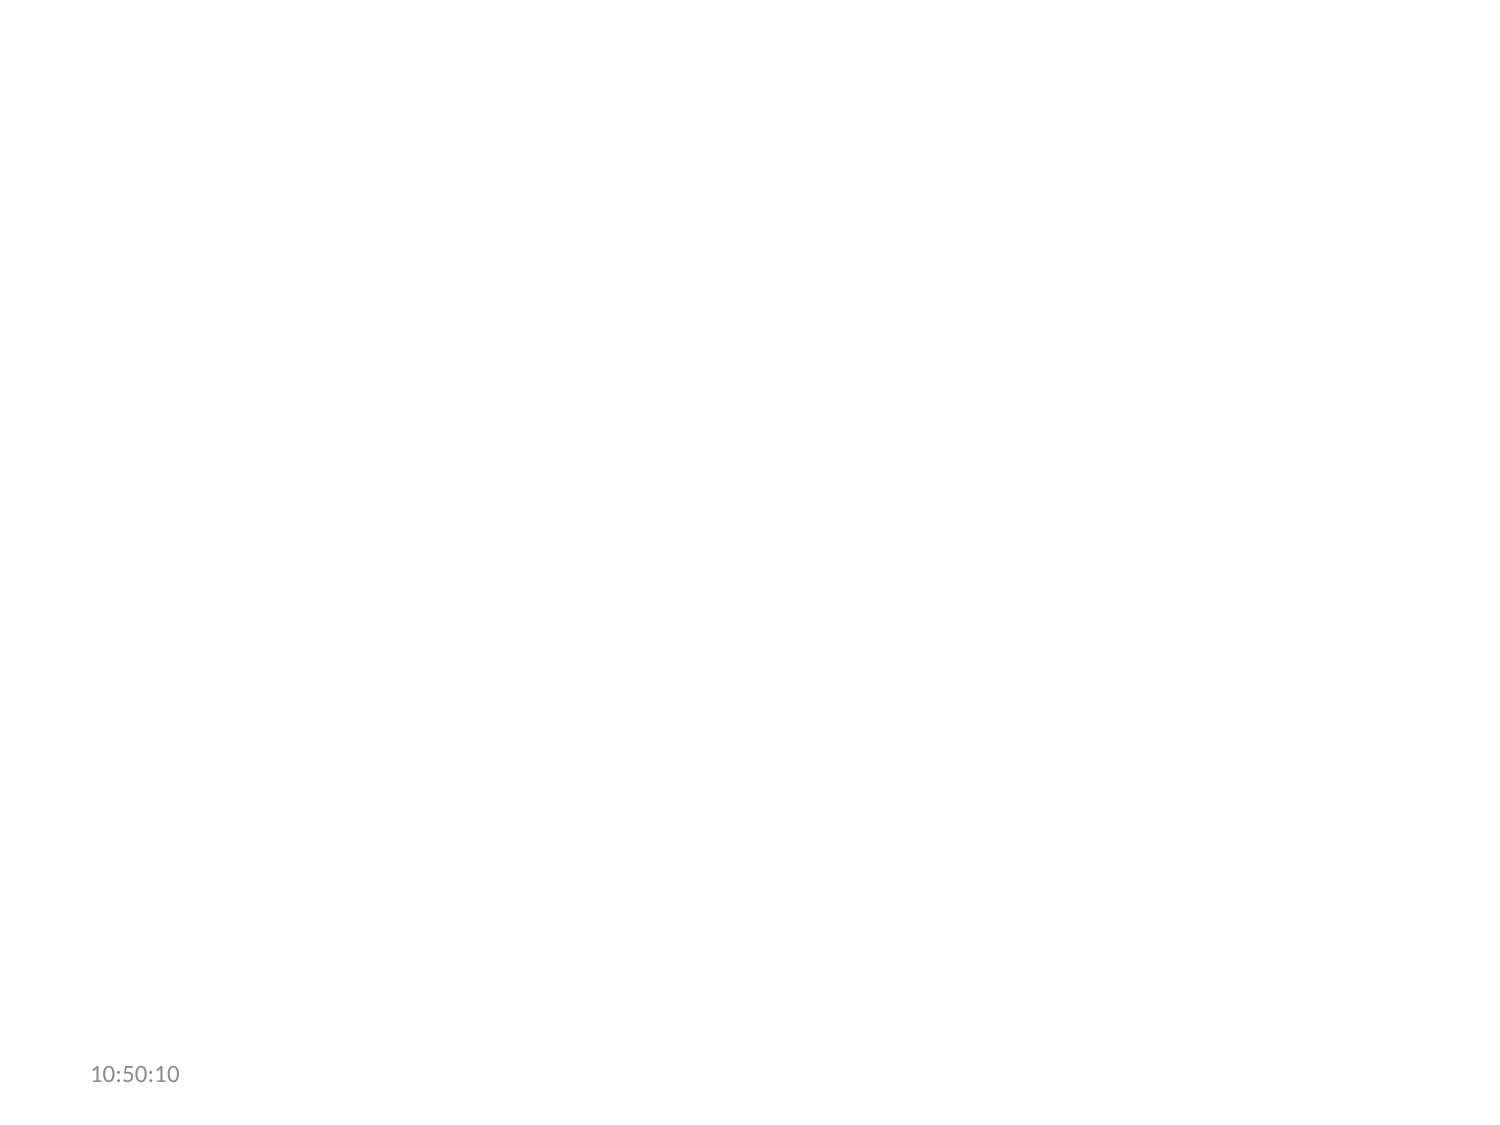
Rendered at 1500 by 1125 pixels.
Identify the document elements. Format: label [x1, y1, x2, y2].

slide_number [75, 1042, 425, 1103]
